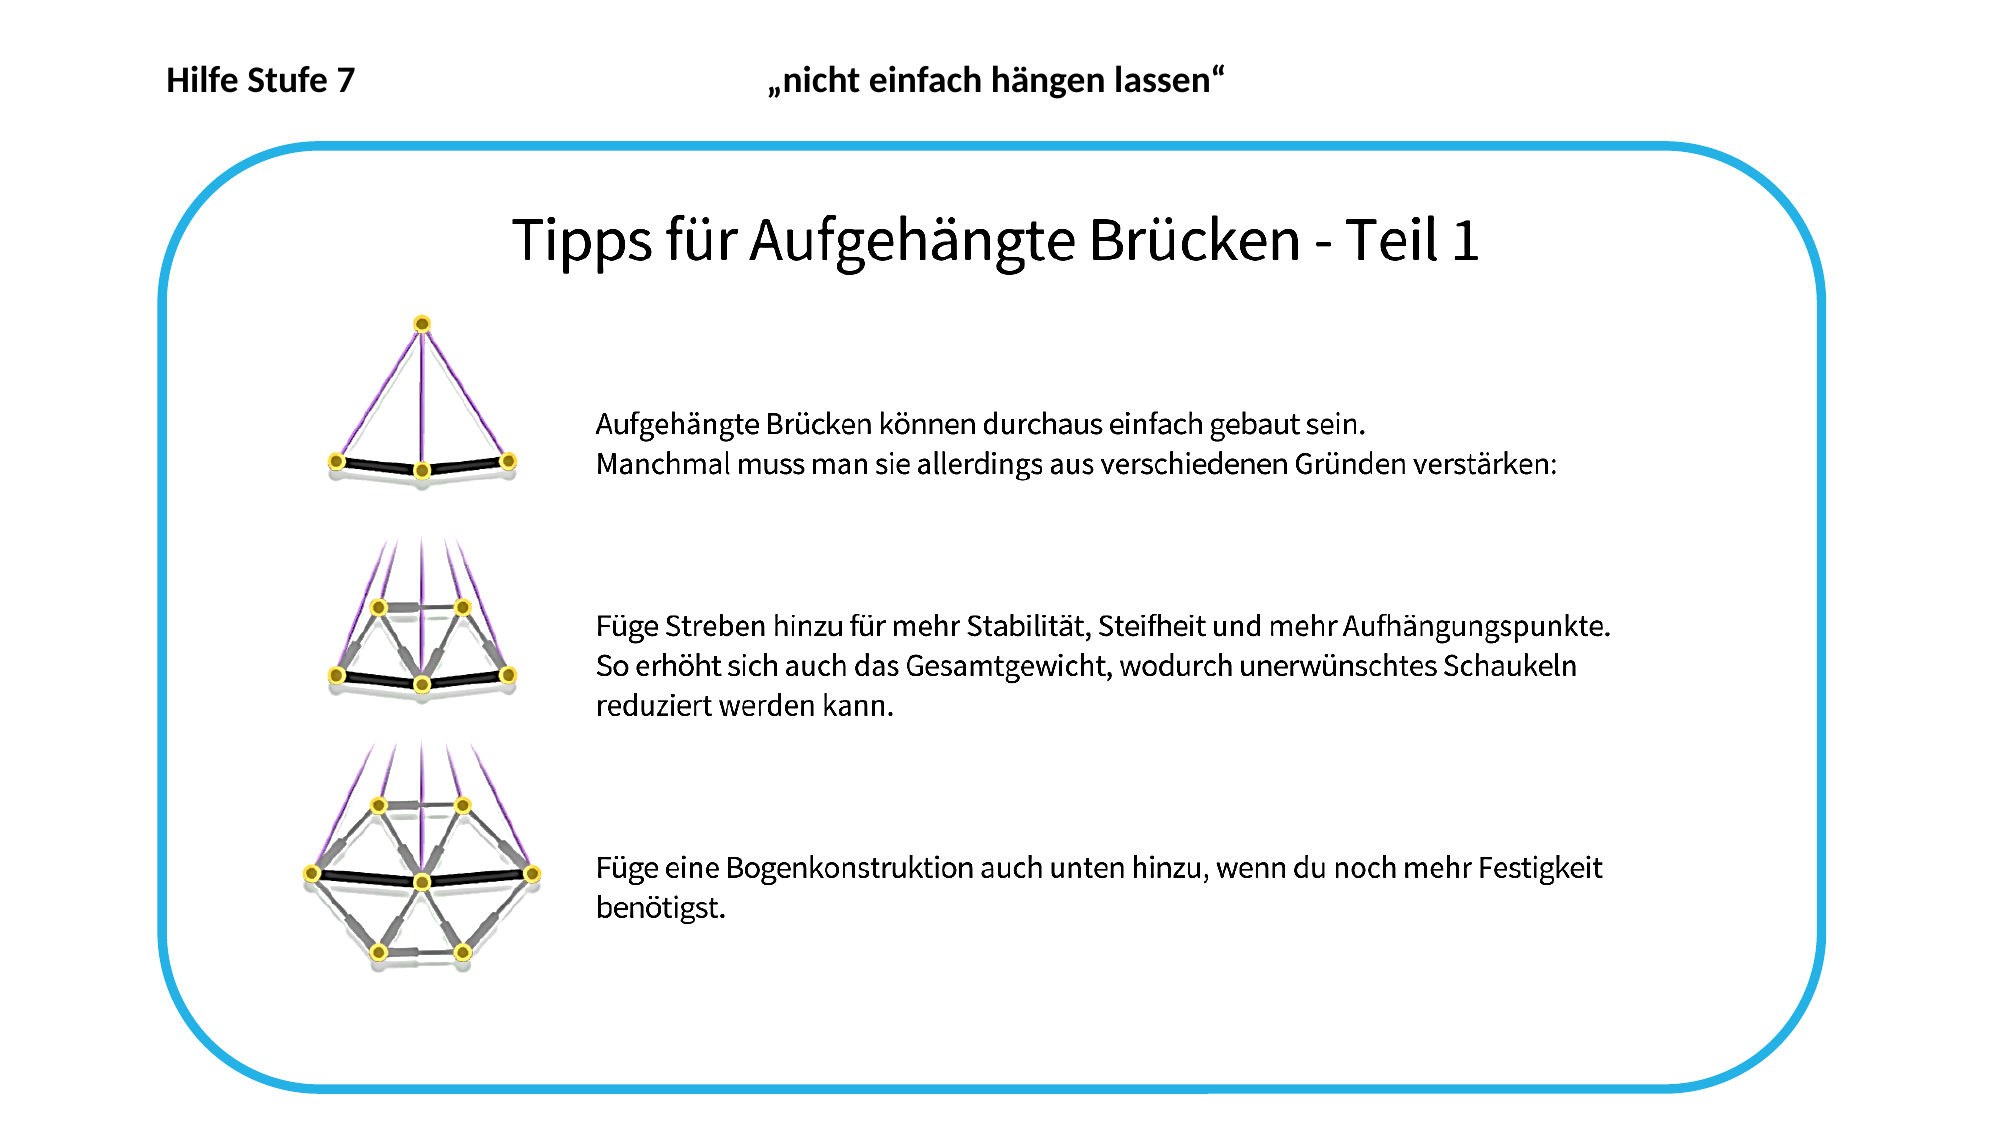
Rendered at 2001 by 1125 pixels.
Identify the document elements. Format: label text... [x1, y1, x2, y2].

picture [265, 191, 1735, 1024]
text_box Hilfe Stufe 7 „nicht einfach hängen lassen“ [151, 47, 1833, 108]
text_box [161, 144, 1823, 1091]
